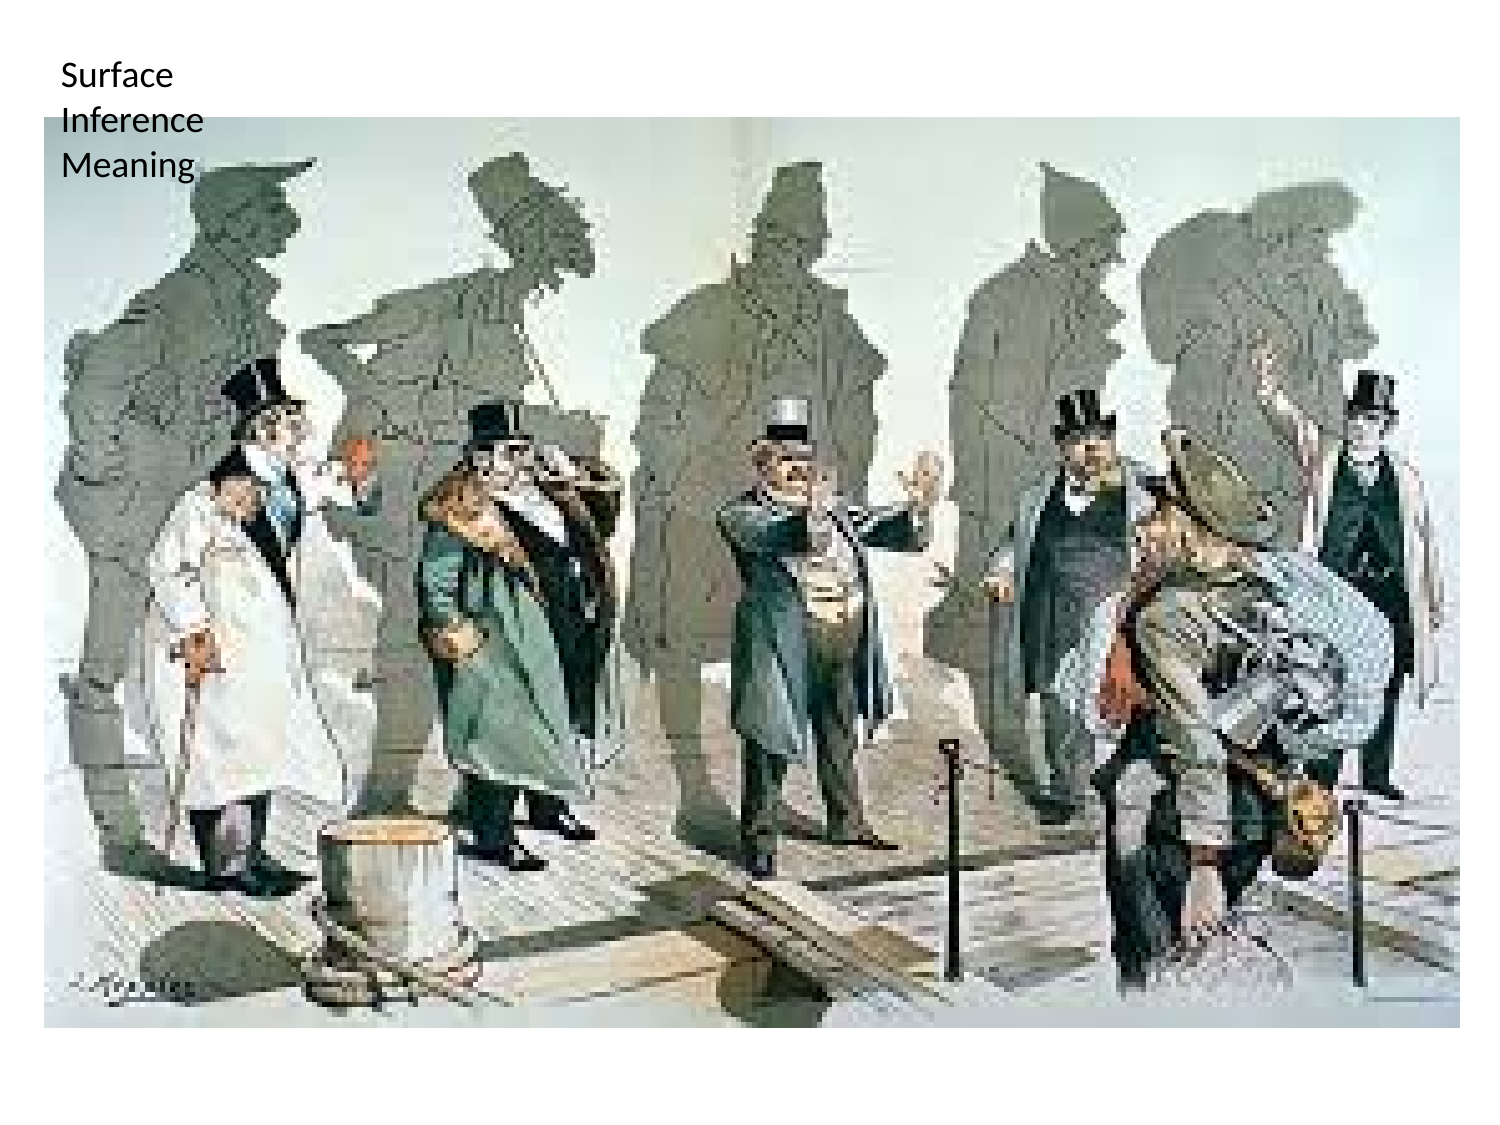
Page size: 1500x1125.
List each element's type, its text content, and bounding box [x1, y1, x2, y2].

text_box Surface Inference Meaning [46, 42, 220, 116]
picture [44, 117, 1460, 1029]
